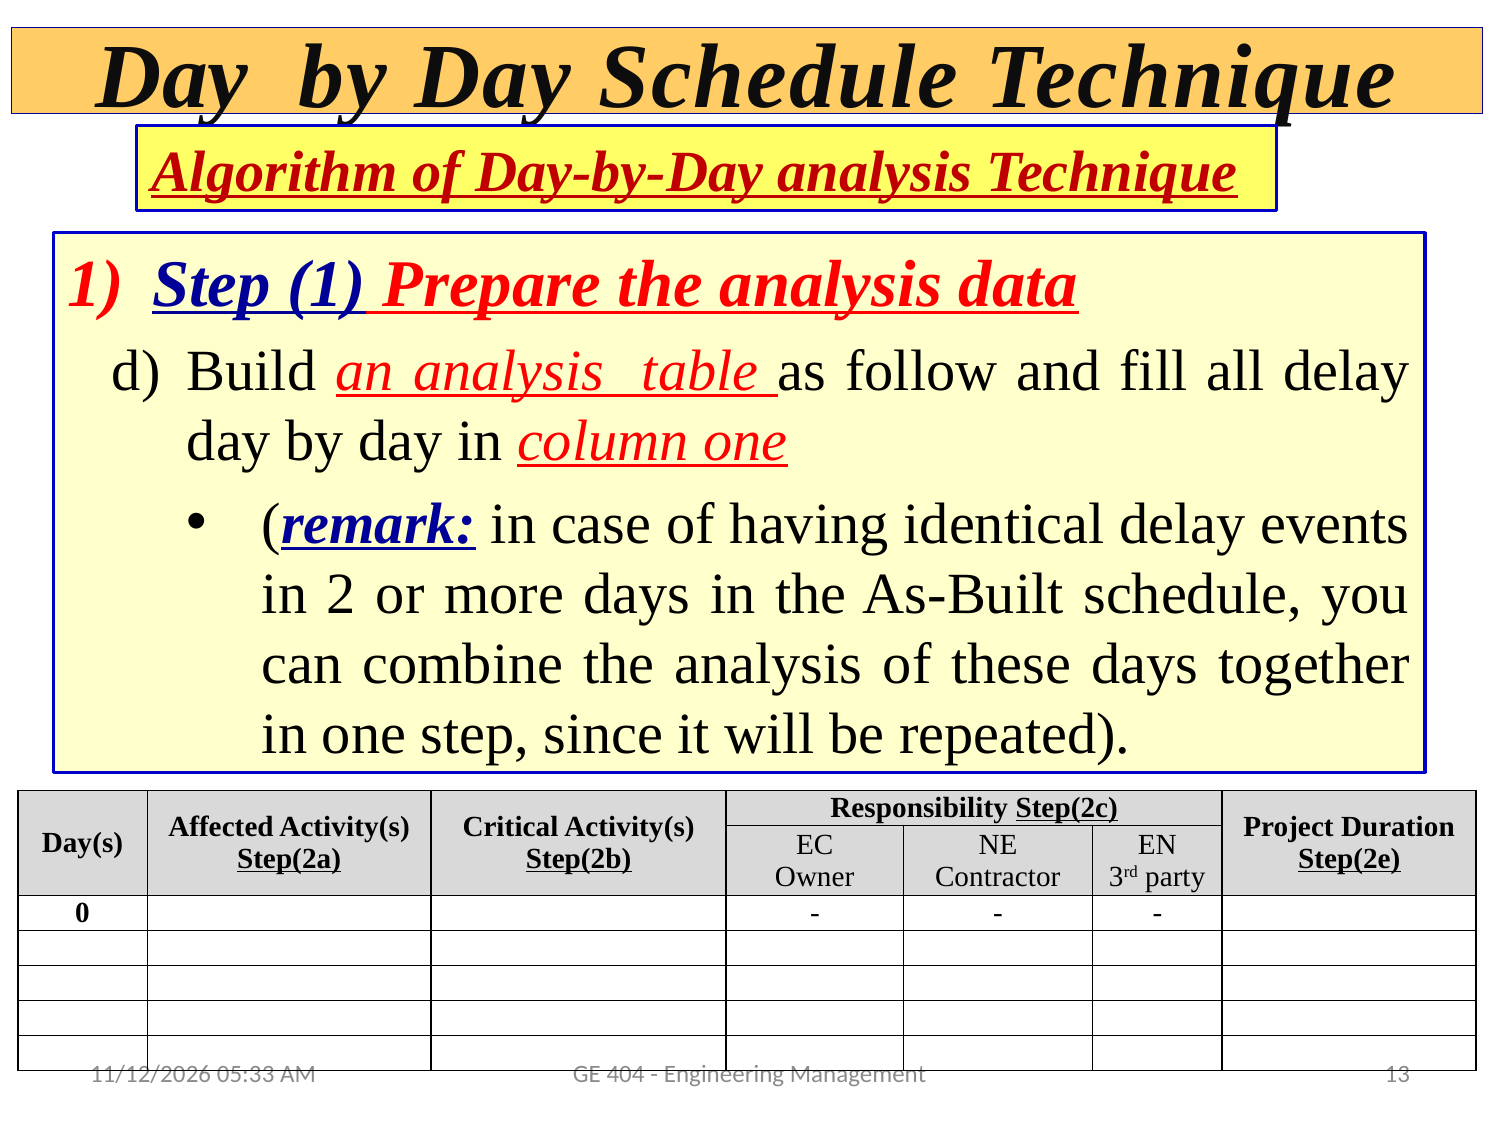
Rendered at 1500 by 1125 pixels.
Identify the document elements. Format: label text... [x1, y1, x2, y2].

table_cell [432, 1001, 725, 1035]
table_cell [1223, 966, 1475, 1000]
footer GE 404 - Engineering Management [512, 1042, 988, 1103]
table_cell [1223, 1001, 1475, 1035]
table_header Project Duration Step(2e) [1223, 791, 1475, 895]
text_box Algorithm of Day-by-Day analysis Technique [136, 125, 1277, 211]
table_cell [19, 1036, 147, 1070]
table_cell [148, 896, 430, 930]
table_cell - [904, 896, 1092, 930]
text_box Step (1) Prepare the analysis data Build an analysis table as follow and fill all delay day by day in column one (remark: in case of having identical delay events in 2 or more days in the As-Built schedule, you can combine the analysis of these days together in one step, since it will be repeated). [53, 232, 1425, 773]
table_cell EN 3rd party [1093, 826, 1221, 895]
table_cell [1093, 931, 1221, 965]
table_cell [432, 931, 725, 965]
table_cell [1093, 1001, 1221, 1035]
table_cell [1093, 1036, 1221, 1042]
table_cell [432, 966, 725, 1000]
table_cell [1223, 931, 1475, 965]
table_cell [727, 966, 903, 1000]
title Day by Day Schedule Technique [11, 27, 1483, 114]
table_cell [19, 966, 147, 1000]
table_header Affected Activity(s) Step(2a) [148, 791, 430, 895]
table_cell 0 [19, 896, 147, 930]
table_cell [148, 931, 430, 965]
table_header Critical Activity(s) Step(2b) [432, 791, 725, 895]
table_header Responsibility Step(2c) [727, 791, 1221, 825]
table_cell [727, 931, 903, 965]
table_cell [432, 896, 725, 930]
table_cell - [1093, 896, 1221, 930]
table_cell NE Contractor [904, 826, 1092, 895]
table_cell [727, 1001, 903, 1035]
table_cell [904, 966, 1092, 1000]
table_cell [1223, 896, 1475, 930]
table_cell [727, 1036, 903, 1042]
table_cell EC Owner [727, 826, 903, 895]
table_cell [19, 1001, 147, 1035]
table_cell [1223, 1036, 1475, 1070]
table_cell [1093, 966, 1221, 1000]
table_header Day(s) [19, 791, 147, 895]
table_cell [19, 931, 147, 965]
table_cell [904, 1001, 1092, 1035]
table_cell - [727, 896, 903, 930]
slide_number 13 [1074, 1042, 1425, 1103]
table_cell [148, 1001, 430, 1035]
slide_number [75, 1042, 425, 1103]
table_cell [904, 1036, 1092, 1070]
table_cell [432, 1036, 725, 1070]
table_cell [148, 966, 430, 1000]
table_cell [148, 1036, 430, 1070]
table_cell [904, 931, 1092, 965]
